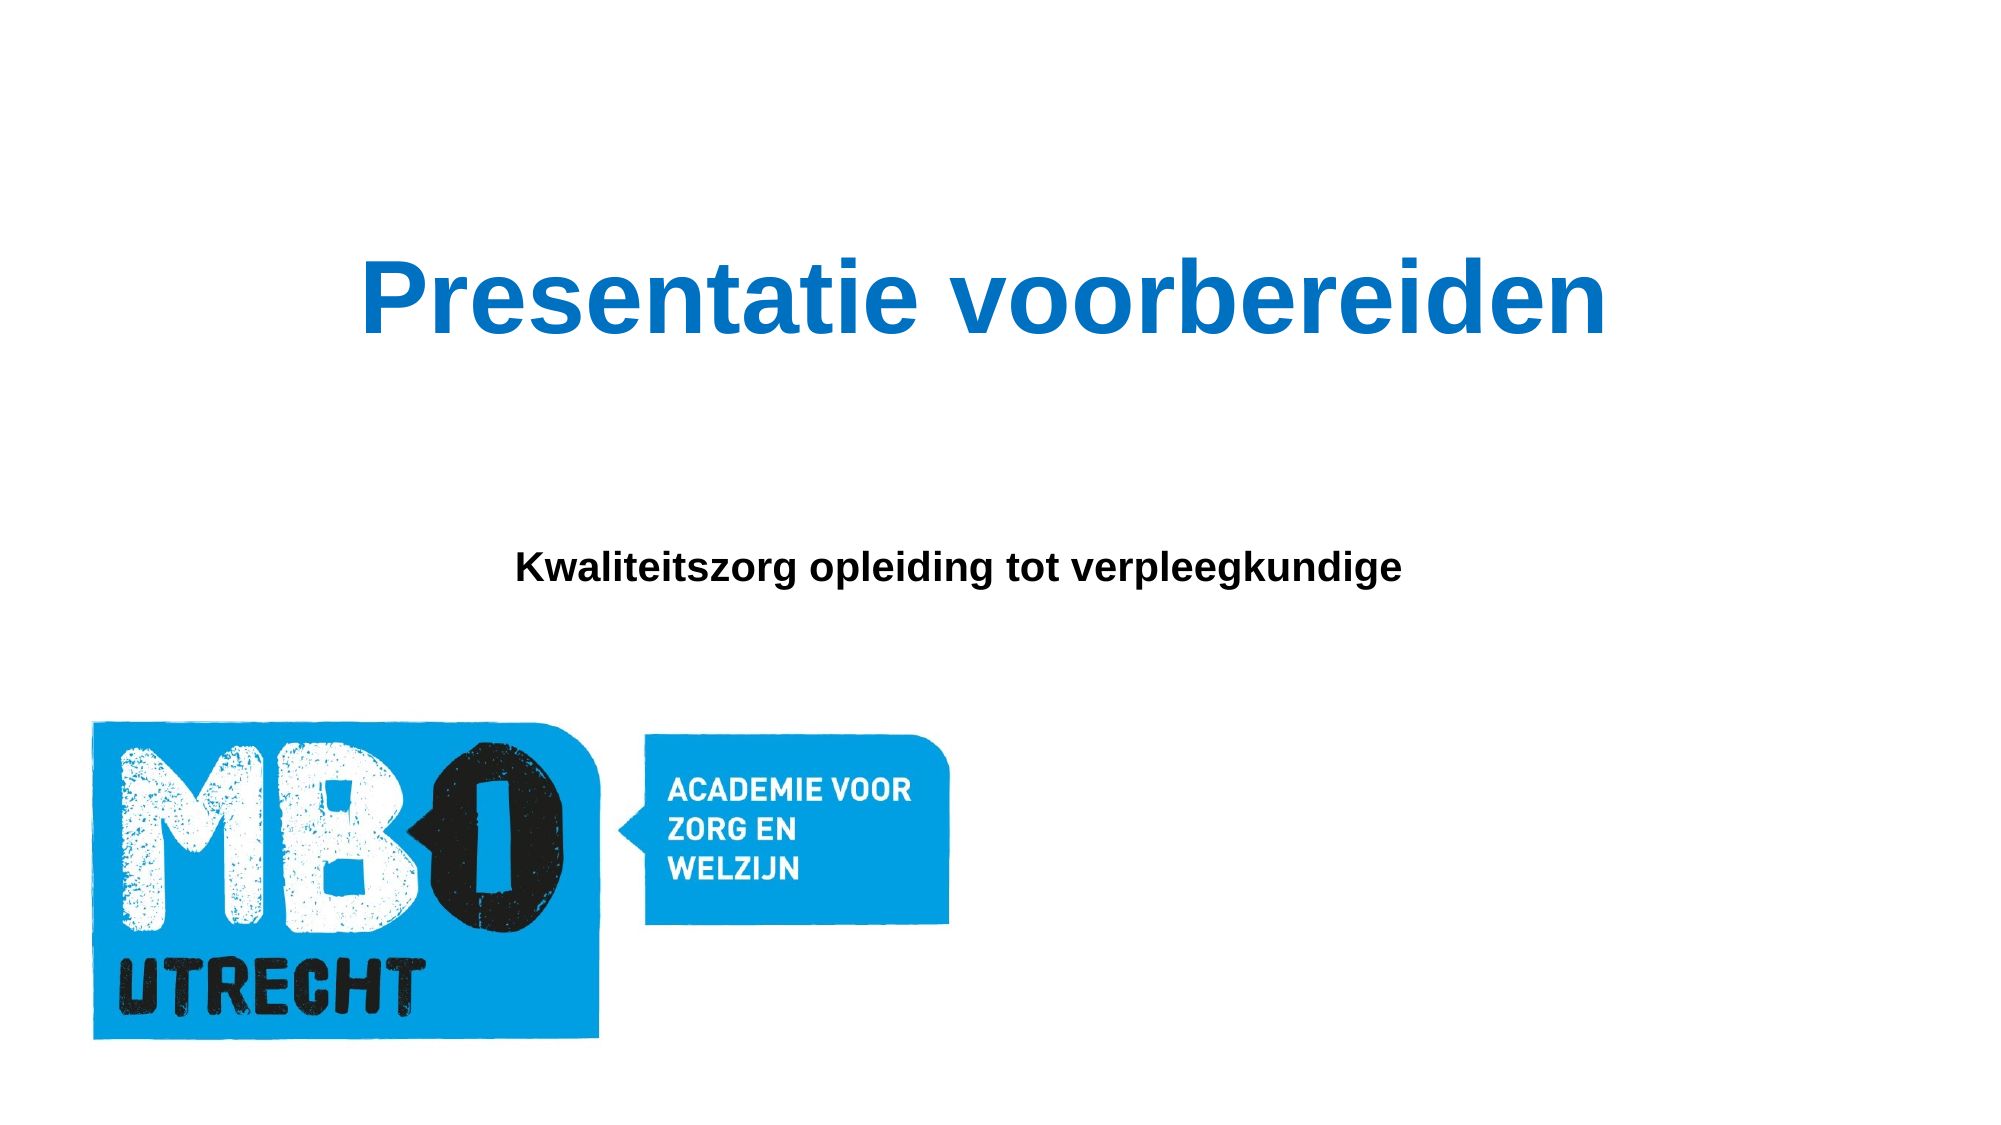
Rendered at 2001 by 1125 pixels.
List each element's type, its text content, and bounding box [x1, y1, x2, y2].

picture [54, 686, 987, 1074]
text_box Kwaliteitszorg opleiding tot verpleegkundige [500, 532, 1500, 597]
title Presentatie voorbereiden [249, 184, 1750, 365]
